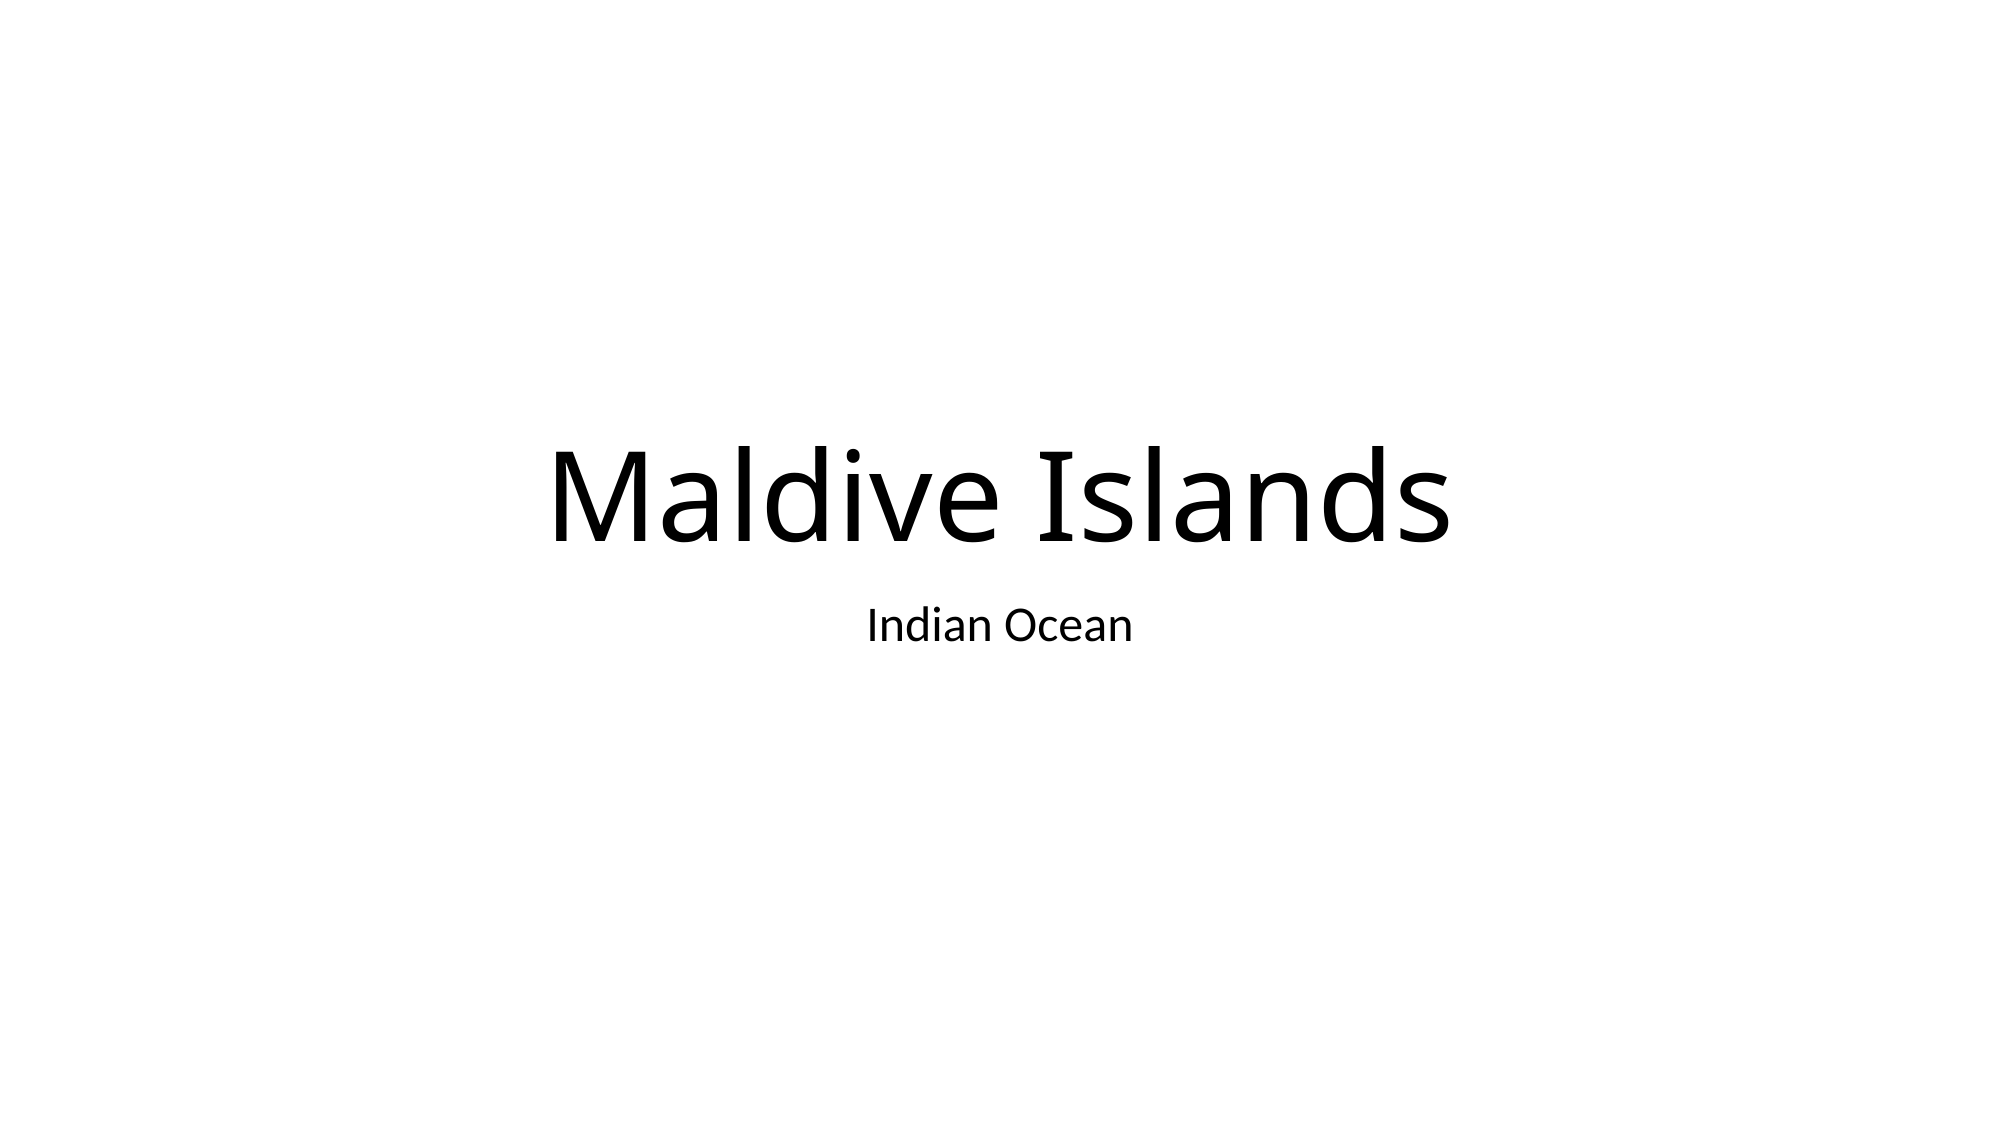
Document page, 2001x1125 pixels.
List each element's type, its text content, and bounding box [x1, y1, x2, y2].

subtitle Indian Ocean [249, 590, 1750, 863]
title Maldive Islands [249, 184, 1750, 576]
